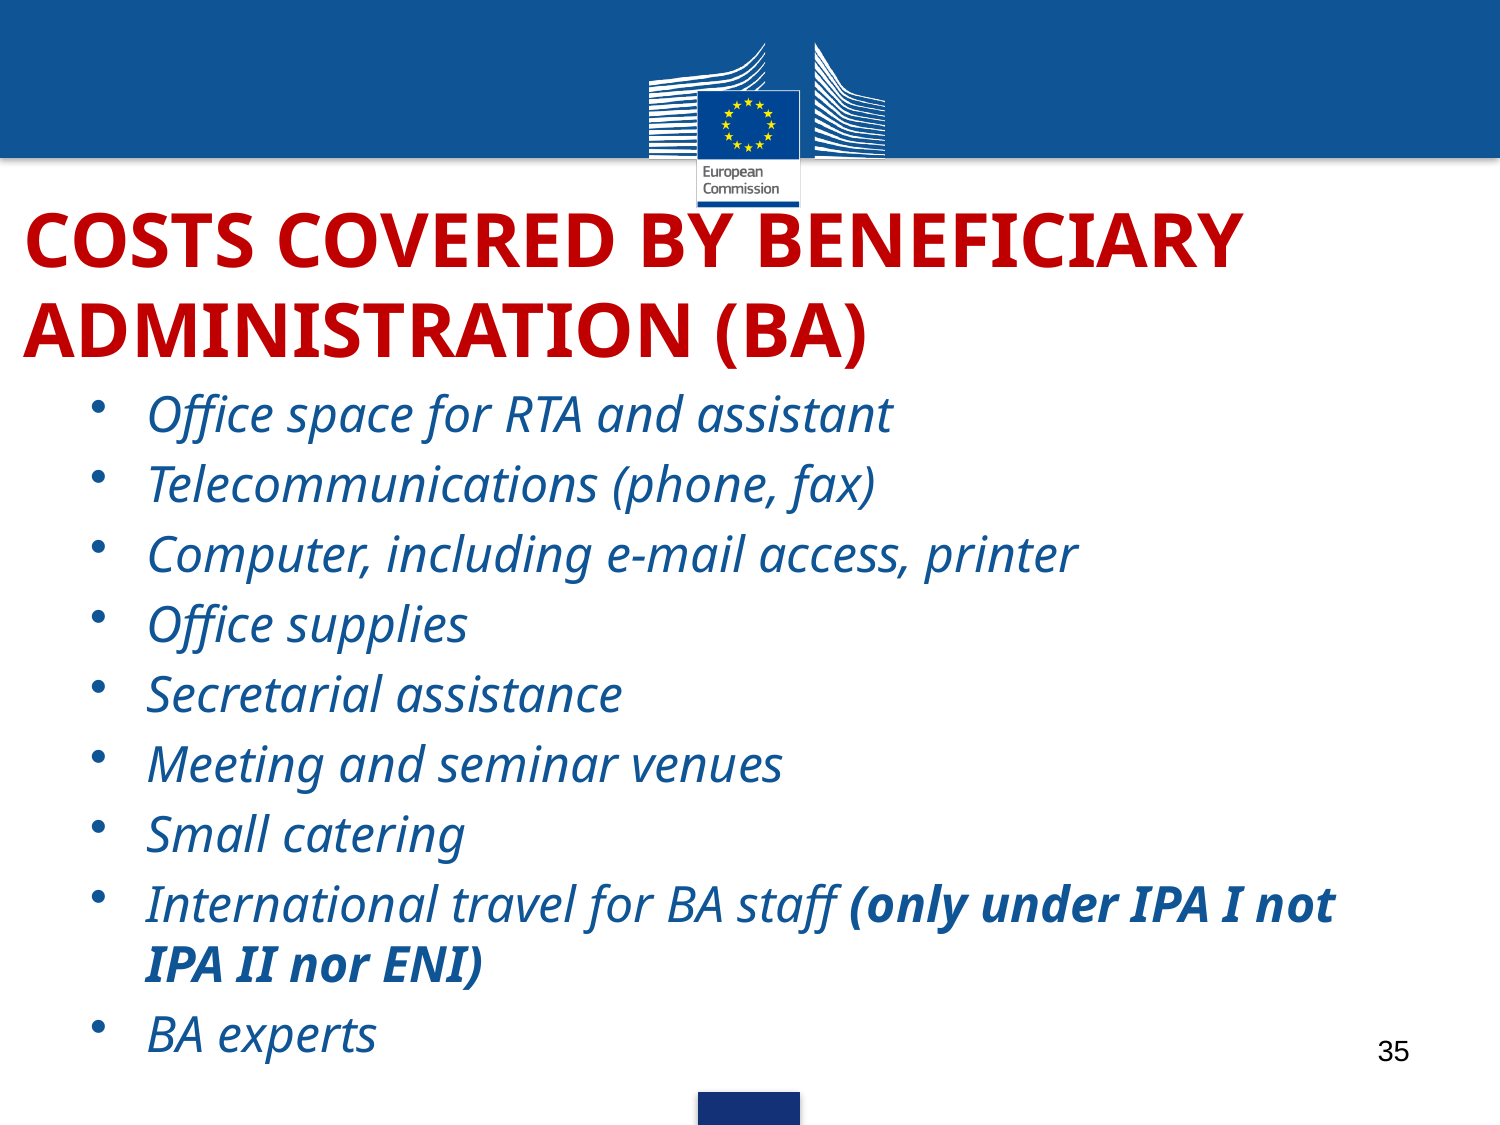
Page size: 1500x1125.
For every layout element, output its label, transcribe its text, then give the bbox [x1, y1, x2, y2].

slide_number 35 [1074, 1024, 1425, 1103]
title COSTS COVERED BY BENEFICIARY ADMINISTRATION (BA) [0, 200, 1500, 366]
list Office space for RTA and assistant Telecommunications (phone, fax) Computer, including e-mail access, printer Office supplies Secretarial assistance Meeting and seminar venues Small catering International travel for BA staff (only under IPA I not IPA II nor ENI) BA experts [75, 375, 1425, 1087]
picture [649, 42, 885, 200]
